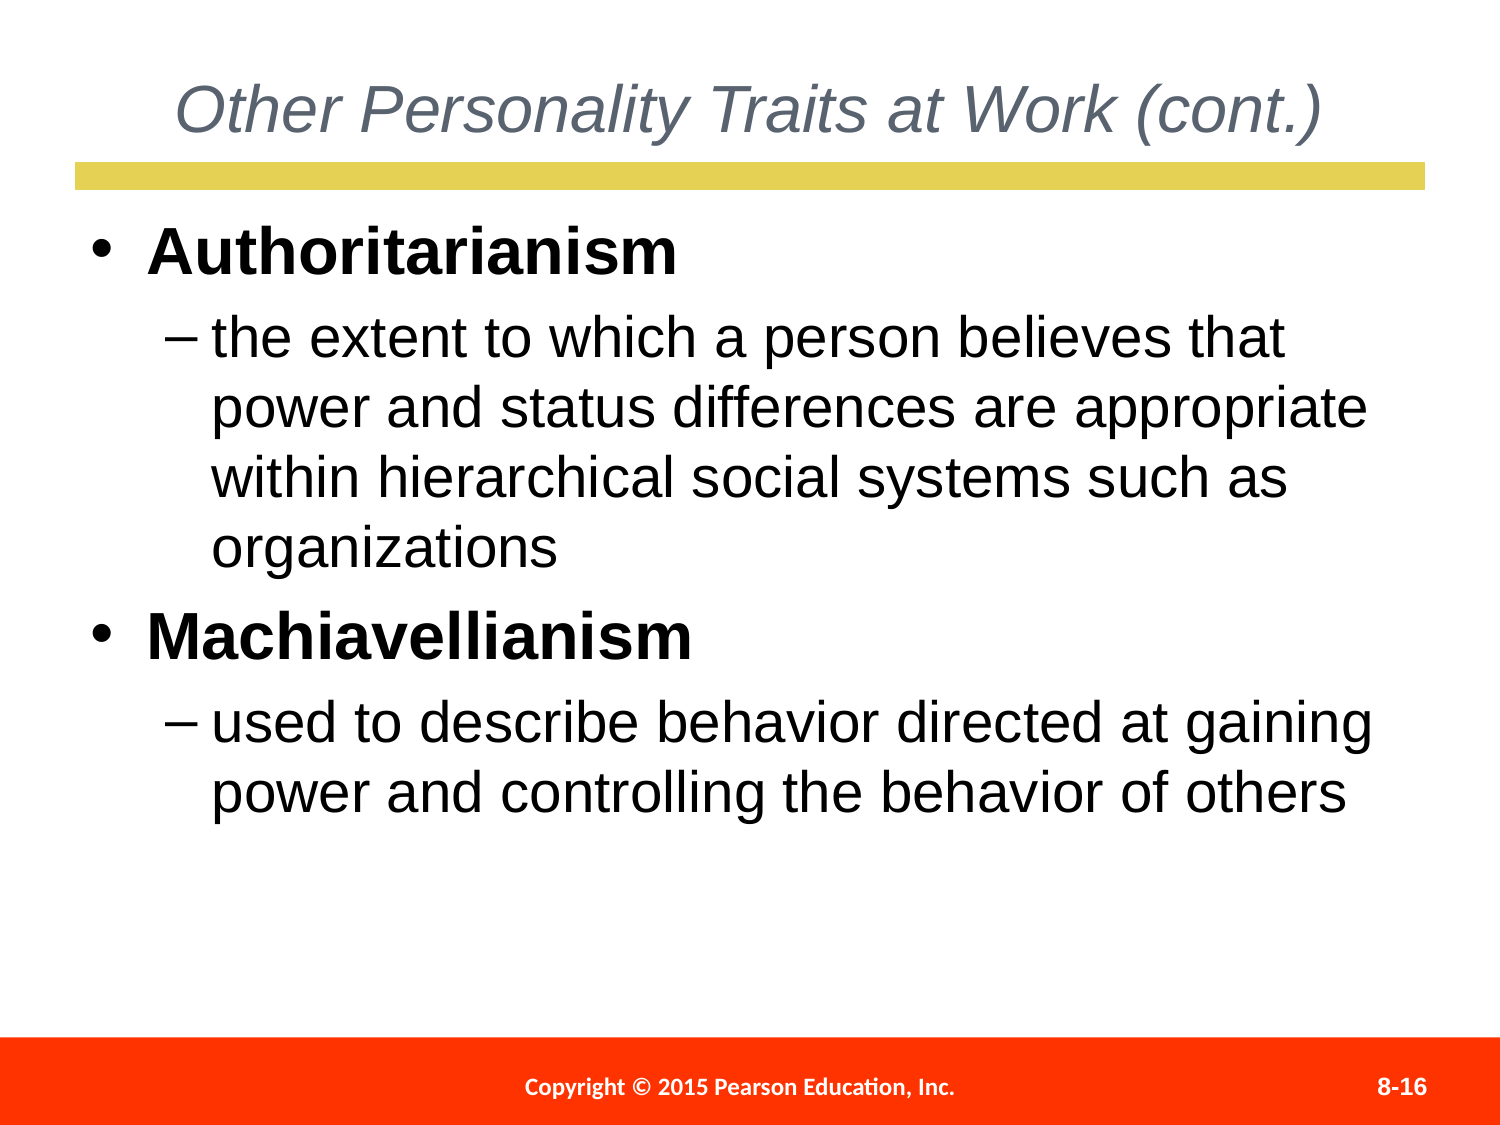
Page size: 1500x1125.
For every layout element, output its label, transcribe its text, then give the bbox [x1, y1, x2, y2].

list Authoritarianism the extent to which a person believes that power and status differences are appropriate within hierarchical social systems such as organizations Machiavellianism used to describe behavior directed at gaining power and controlling the behavior of others [74, 199, 1426, 1006]
title Other Personality Traits at Work (cont.) [74, 12, 1426, 199]
